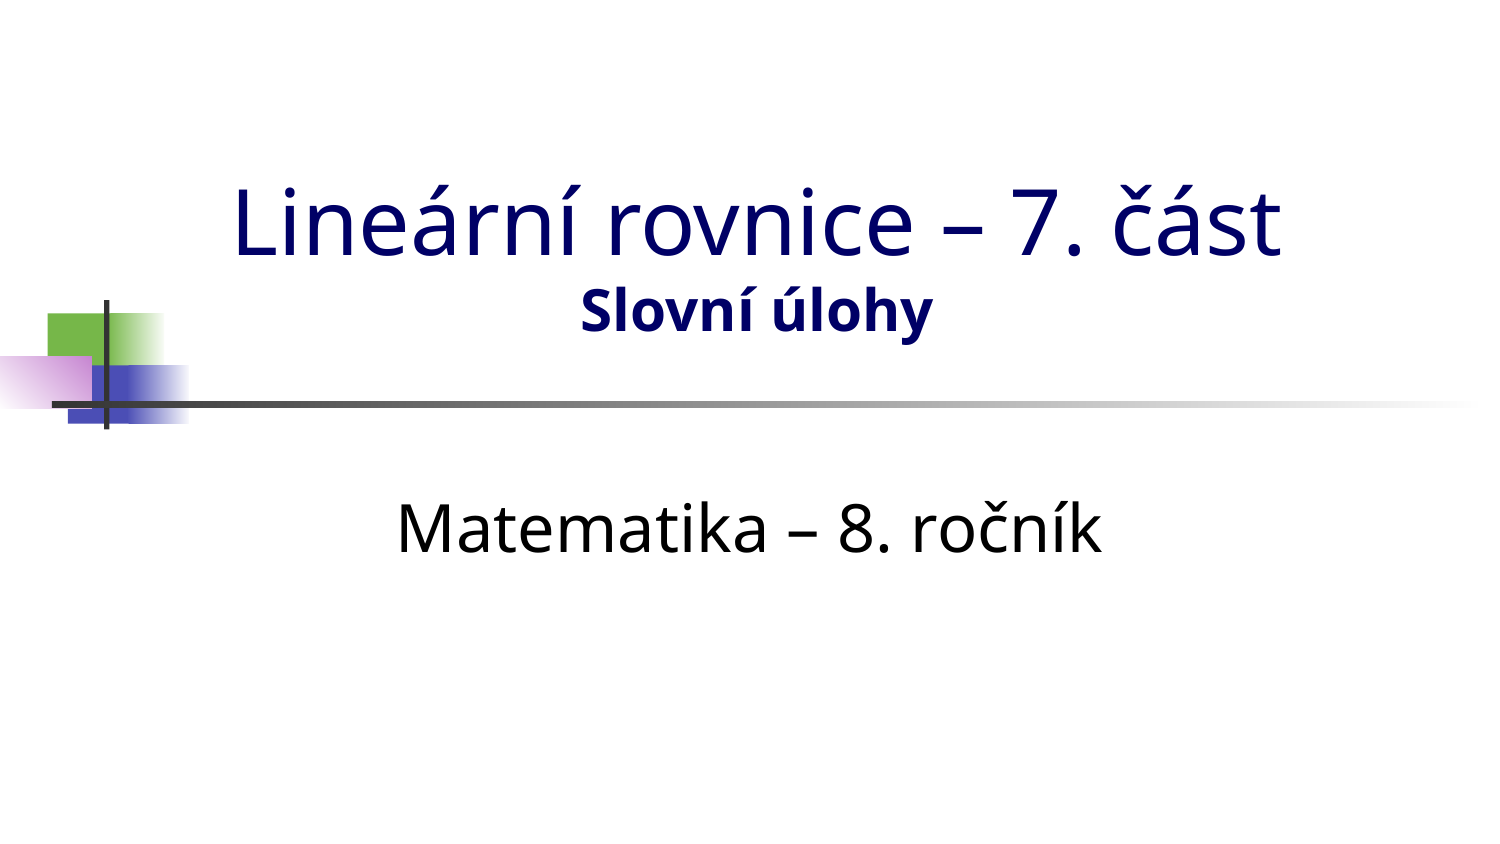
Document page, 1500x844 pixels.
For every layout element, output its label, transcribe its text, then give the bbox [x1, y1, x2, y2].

title Lineární rovnice – 7. část Slovní úlohy [88, 149, 1427, 352]
subtitle Matematika – 8. ročník [224, 477, 1276, 694]
